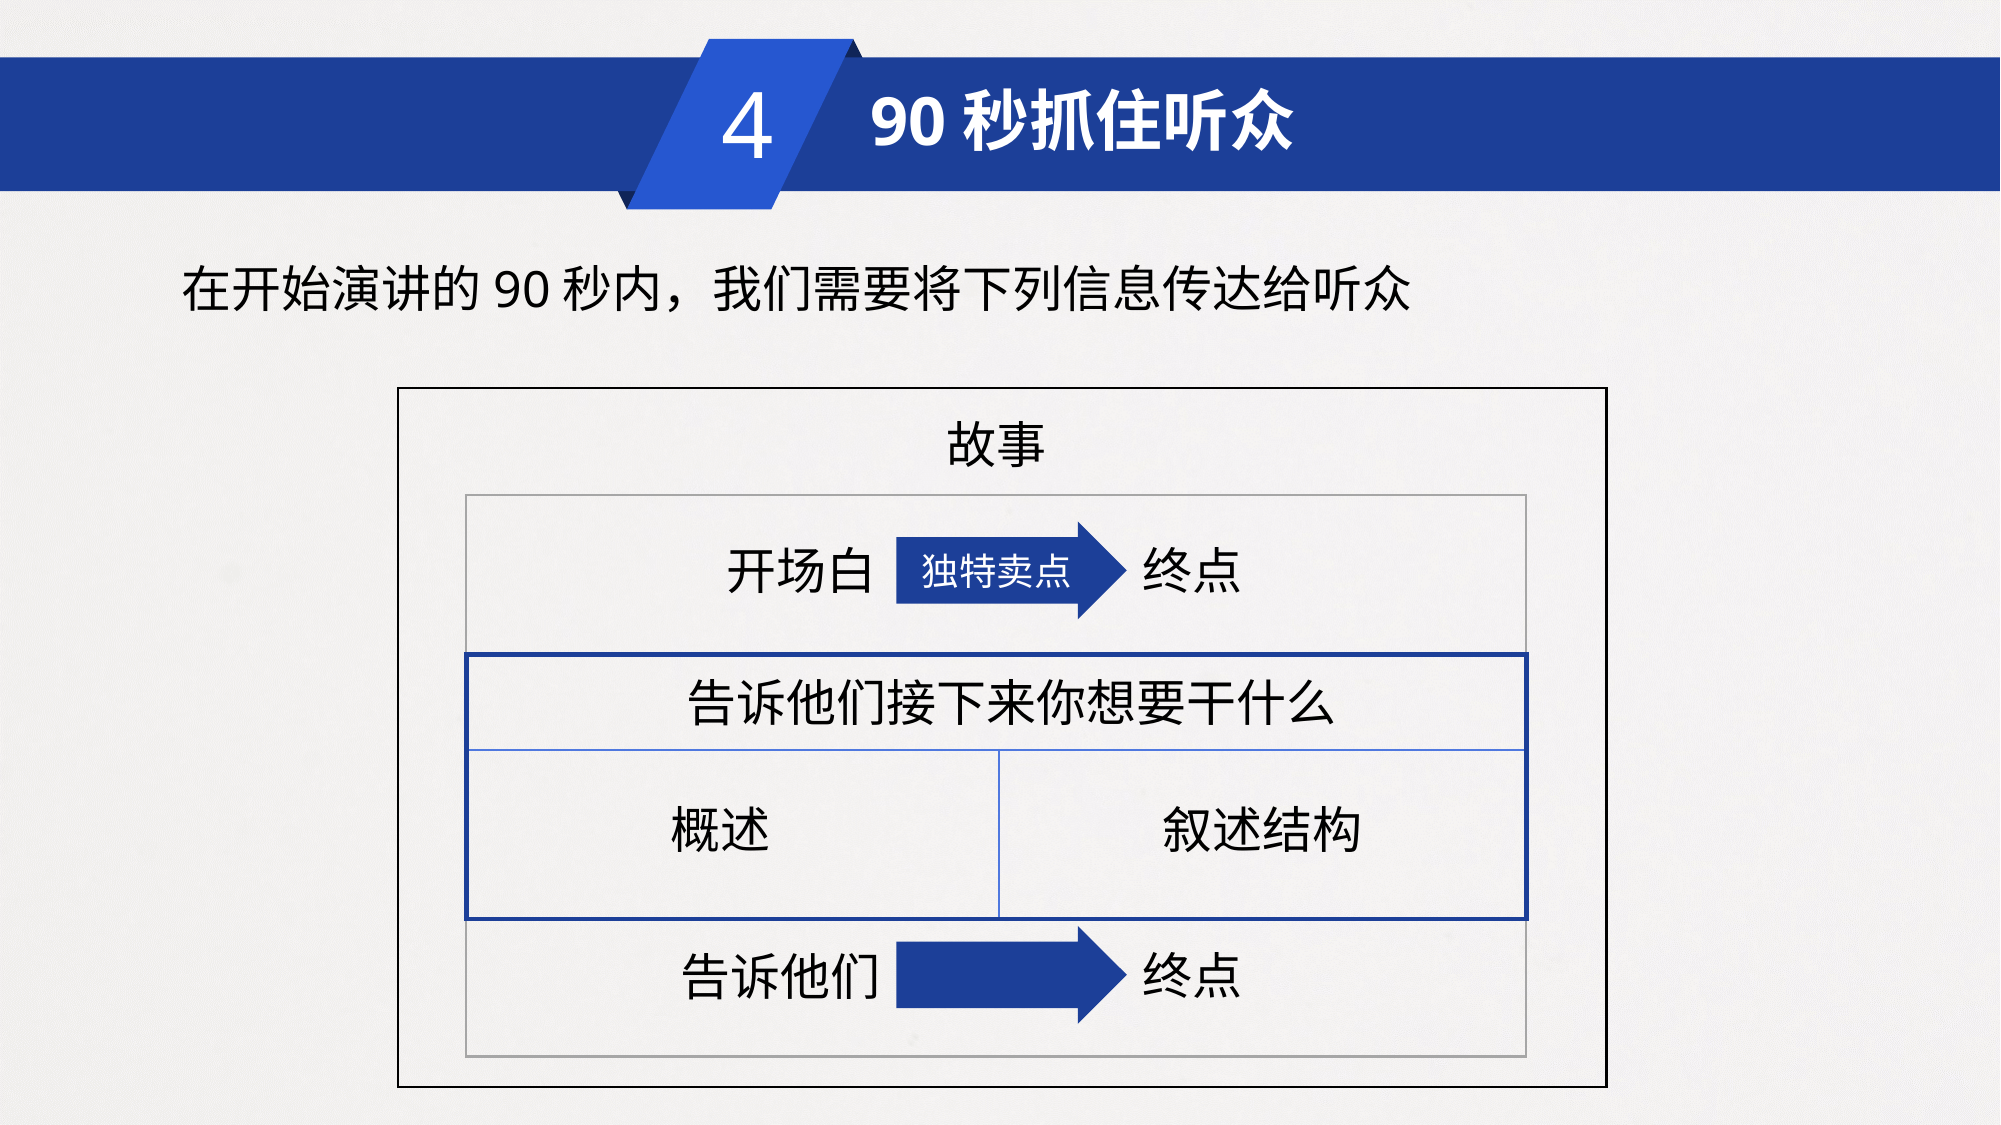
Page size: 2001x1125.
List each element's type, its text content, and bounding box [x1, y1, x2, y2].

text_box [847, 43, 854, 56]
text_box [465, 494, 1527, 654]
text_box [1076, 1012, 1092, 1027]
text_box 终点 [1048, 532, 1336, 608]
text_box 在开始演讲的90秒内，我们需要将下列信息传达给听众 [167, 249, 1484, 325]
text_box [782, 56, 854, 192]
text_box 90秒抓住听众 [854, 15, 1455, 233]
text_box [465, 654, 1528, 920]
text_box 终点 [1048, 936, 1336, 1012]
text_box [1076, 923, 1090, 936]
text_box [465, 920, 1527, 1058]
text_box [625, 37, 854, 211]
picture [0, 0, 2001, 1125]
text_box [1455, 56, 2000, 192]
text_box 开场白 [657, 532, 945, 608]
text_box [397, 387, 1608, 1088]
text_box 4 [706, 59, 815, 185]
text_box [895, 940, 1048, 1010]
text_box 告诉他们 [620, 937, 941, 1013]
text_box 故事 [853, 406, 1141, 482]
text_box [0, 56, 699, 192]
text_box [617, 192, 633, 208]
